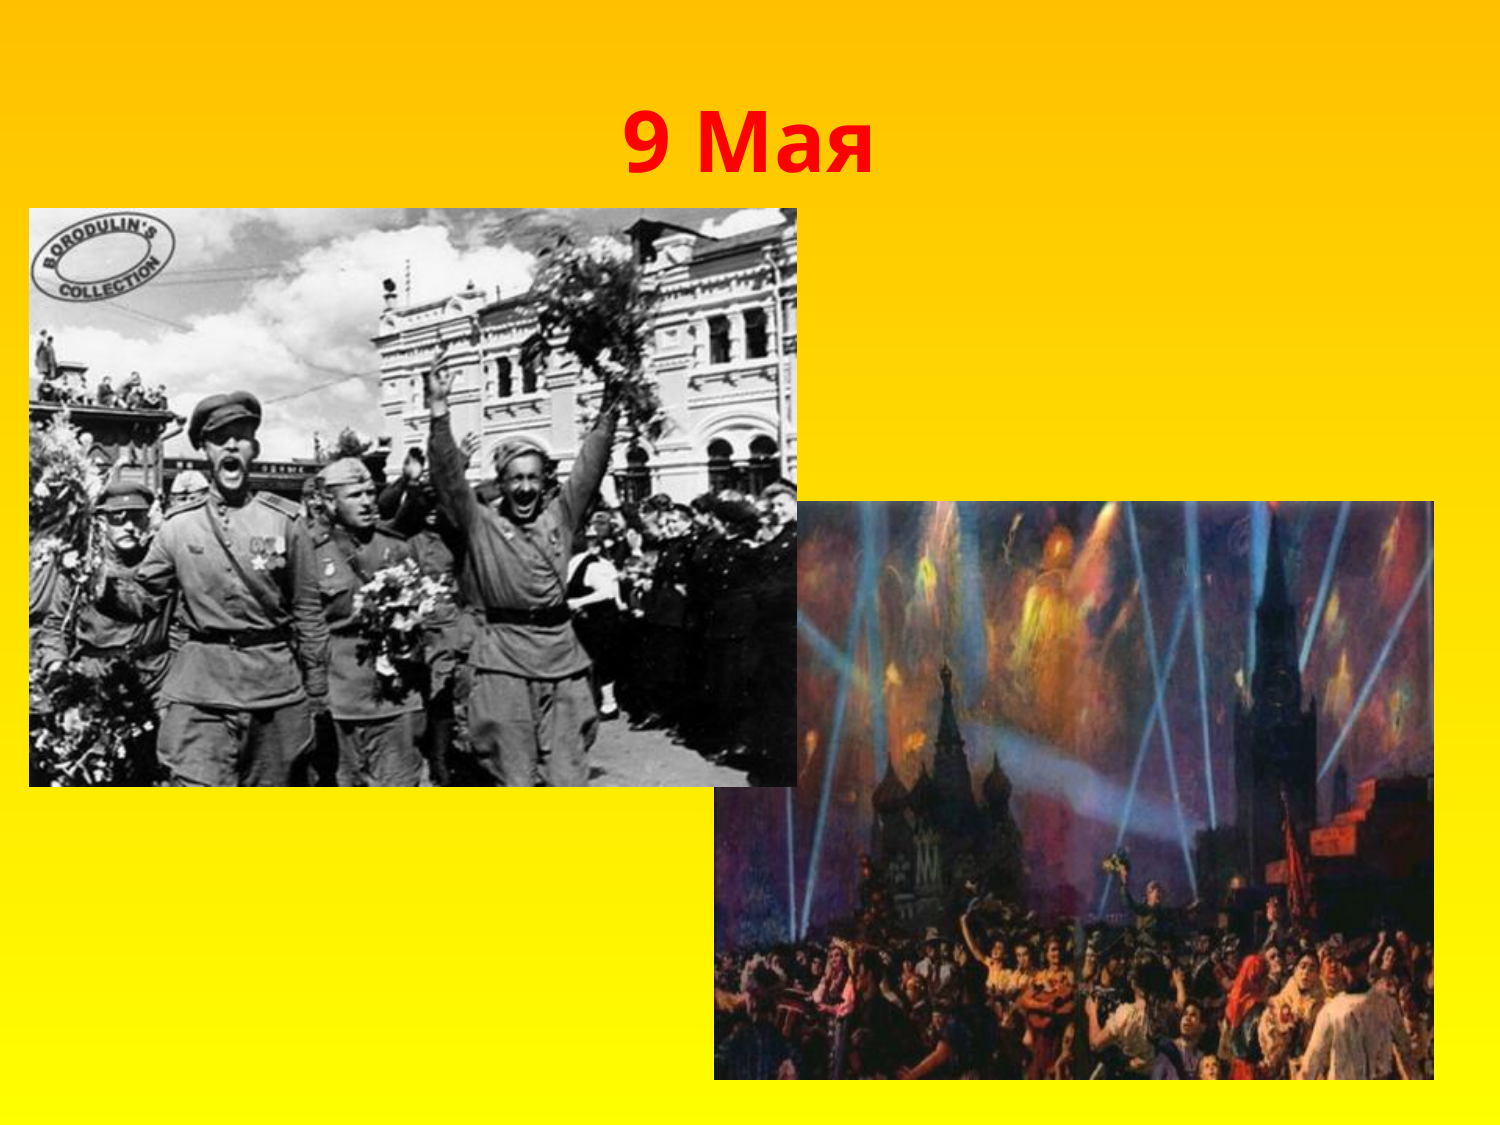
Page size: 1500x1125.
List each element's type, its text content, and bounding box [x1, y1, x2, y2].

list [714, 501, 1434, 1080]
title 9 Мая [75, 45, 1425, 233]
picture [29, 207, 797, 787]
